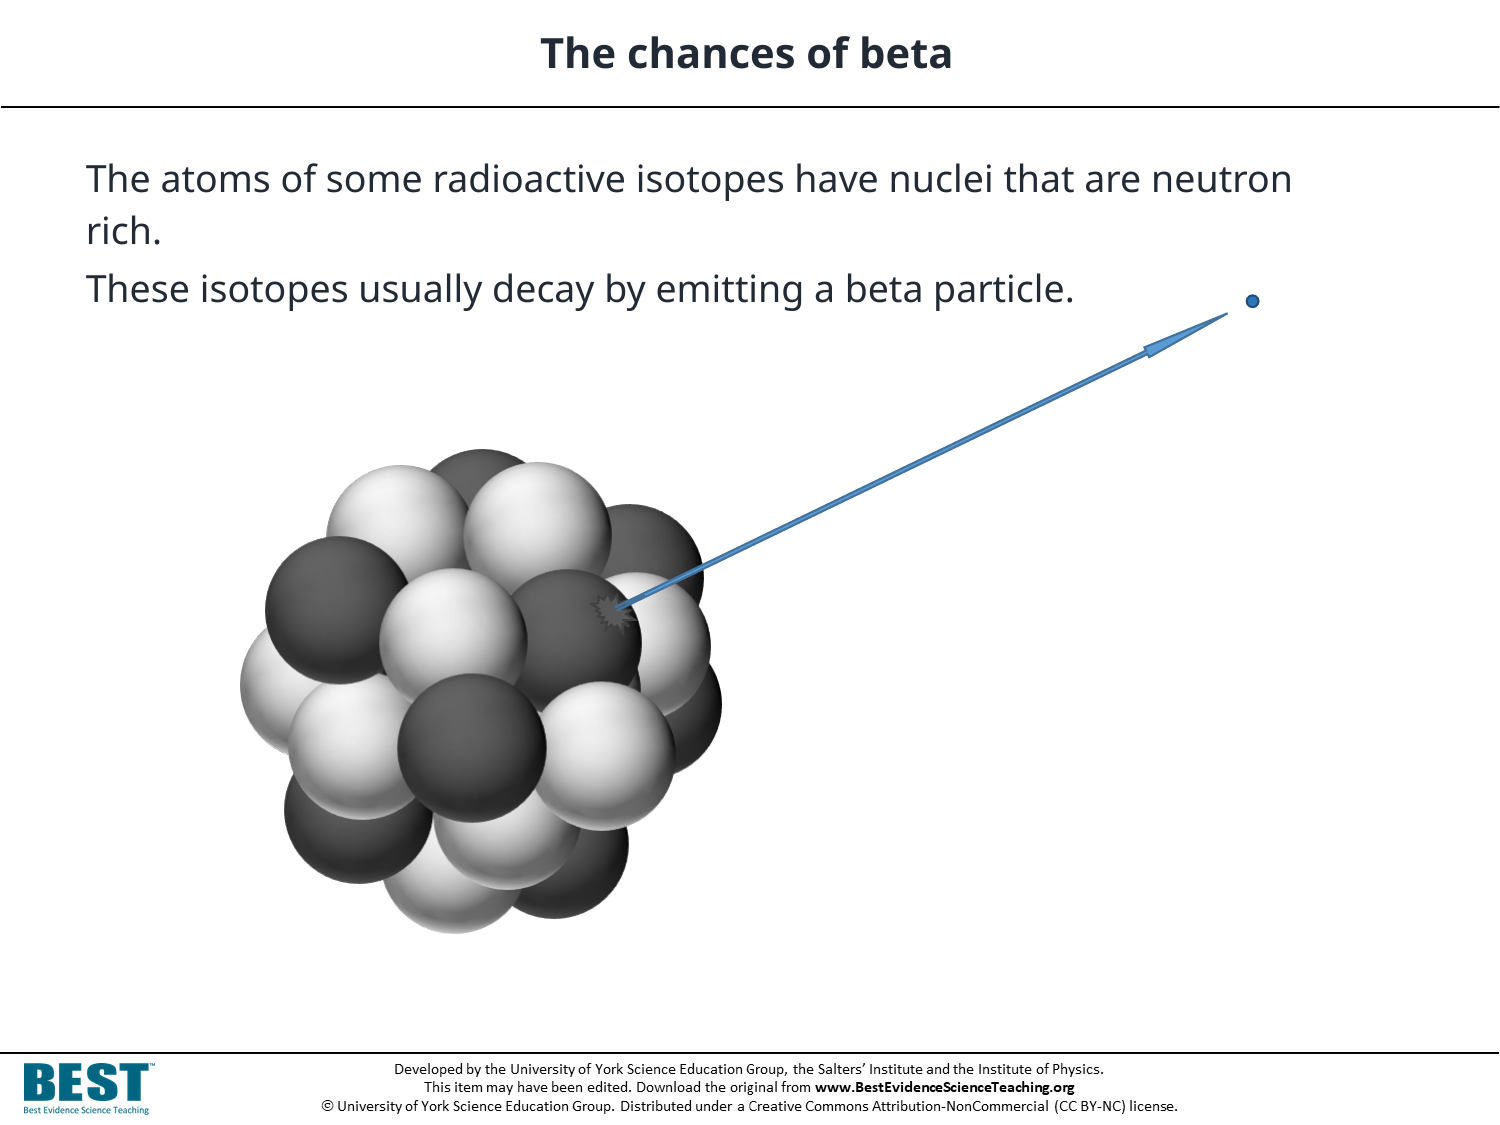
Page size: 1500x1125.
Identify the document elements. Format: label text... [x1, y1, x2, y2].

picture [0, 106, 1500, 1125]
text_box The chances of beta [23, 4, 1471, 99]
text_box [238, 295, 1262, 937]
